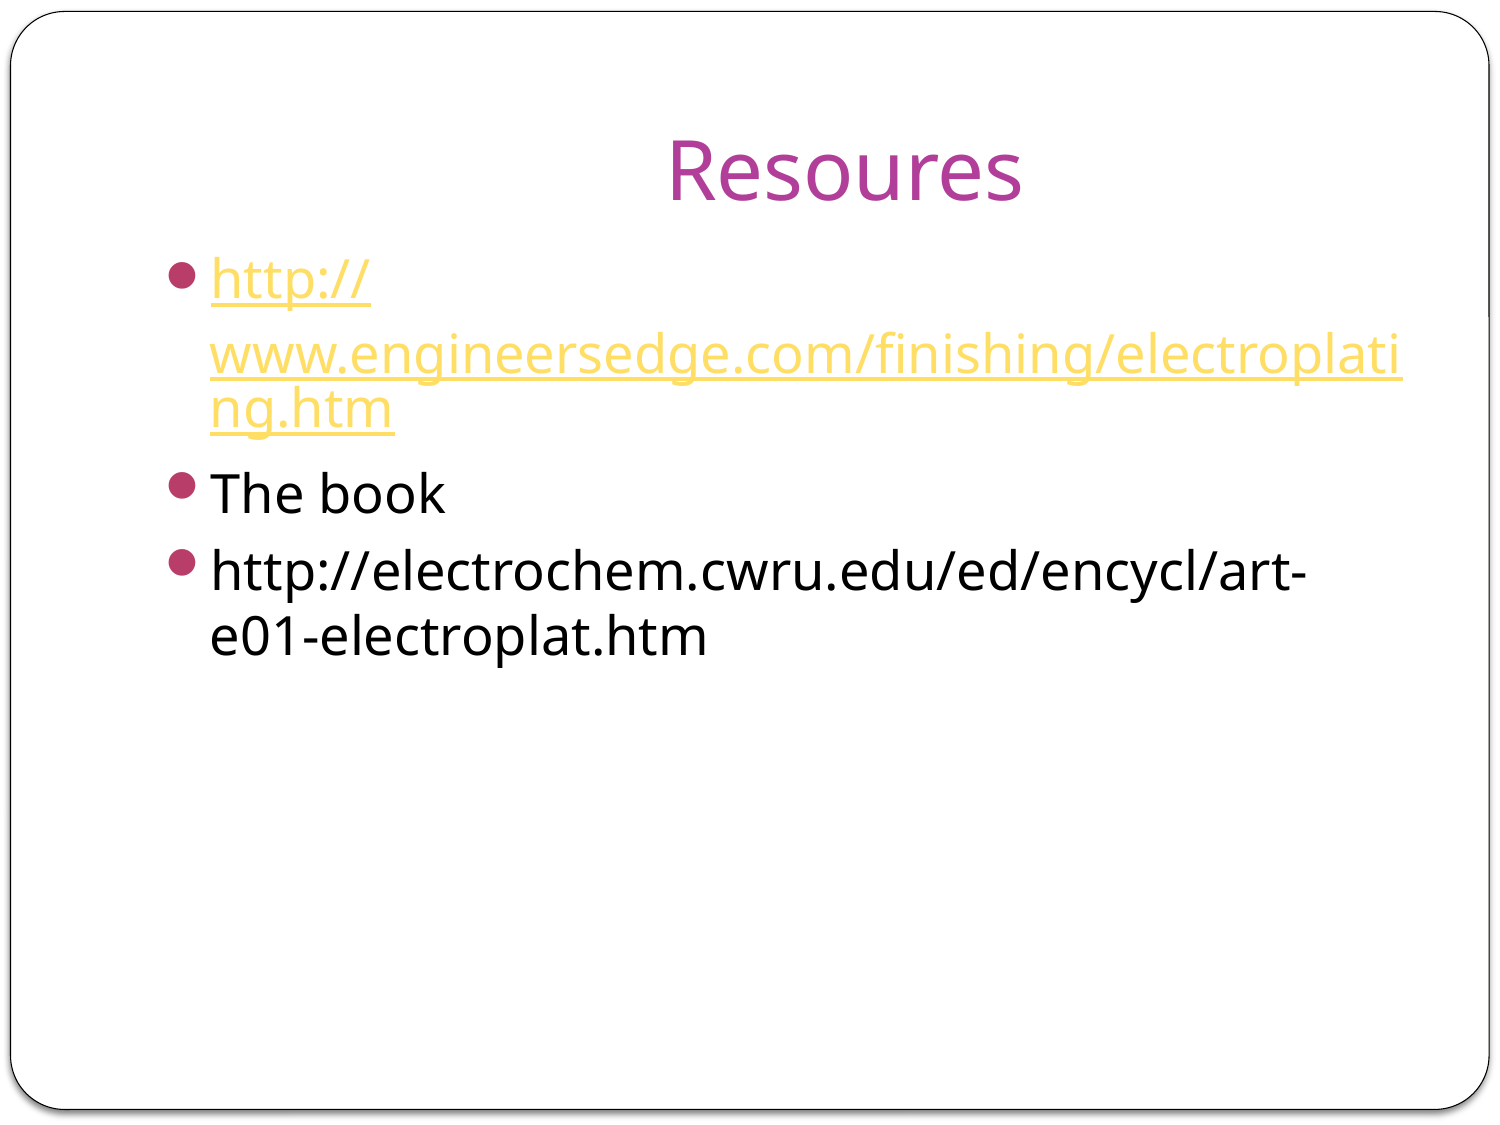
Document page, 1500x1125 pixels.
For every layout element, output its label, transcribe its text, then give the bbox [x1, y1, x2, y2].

title Resoures [150, 45, 1425, 233]
list http://www.engineersedge.com/finishing/electroplating.htm The book http://electrochem.cwru.edu/ed/encycl/art-e01-electroplat.htm [150, 237, 1425, 988]
